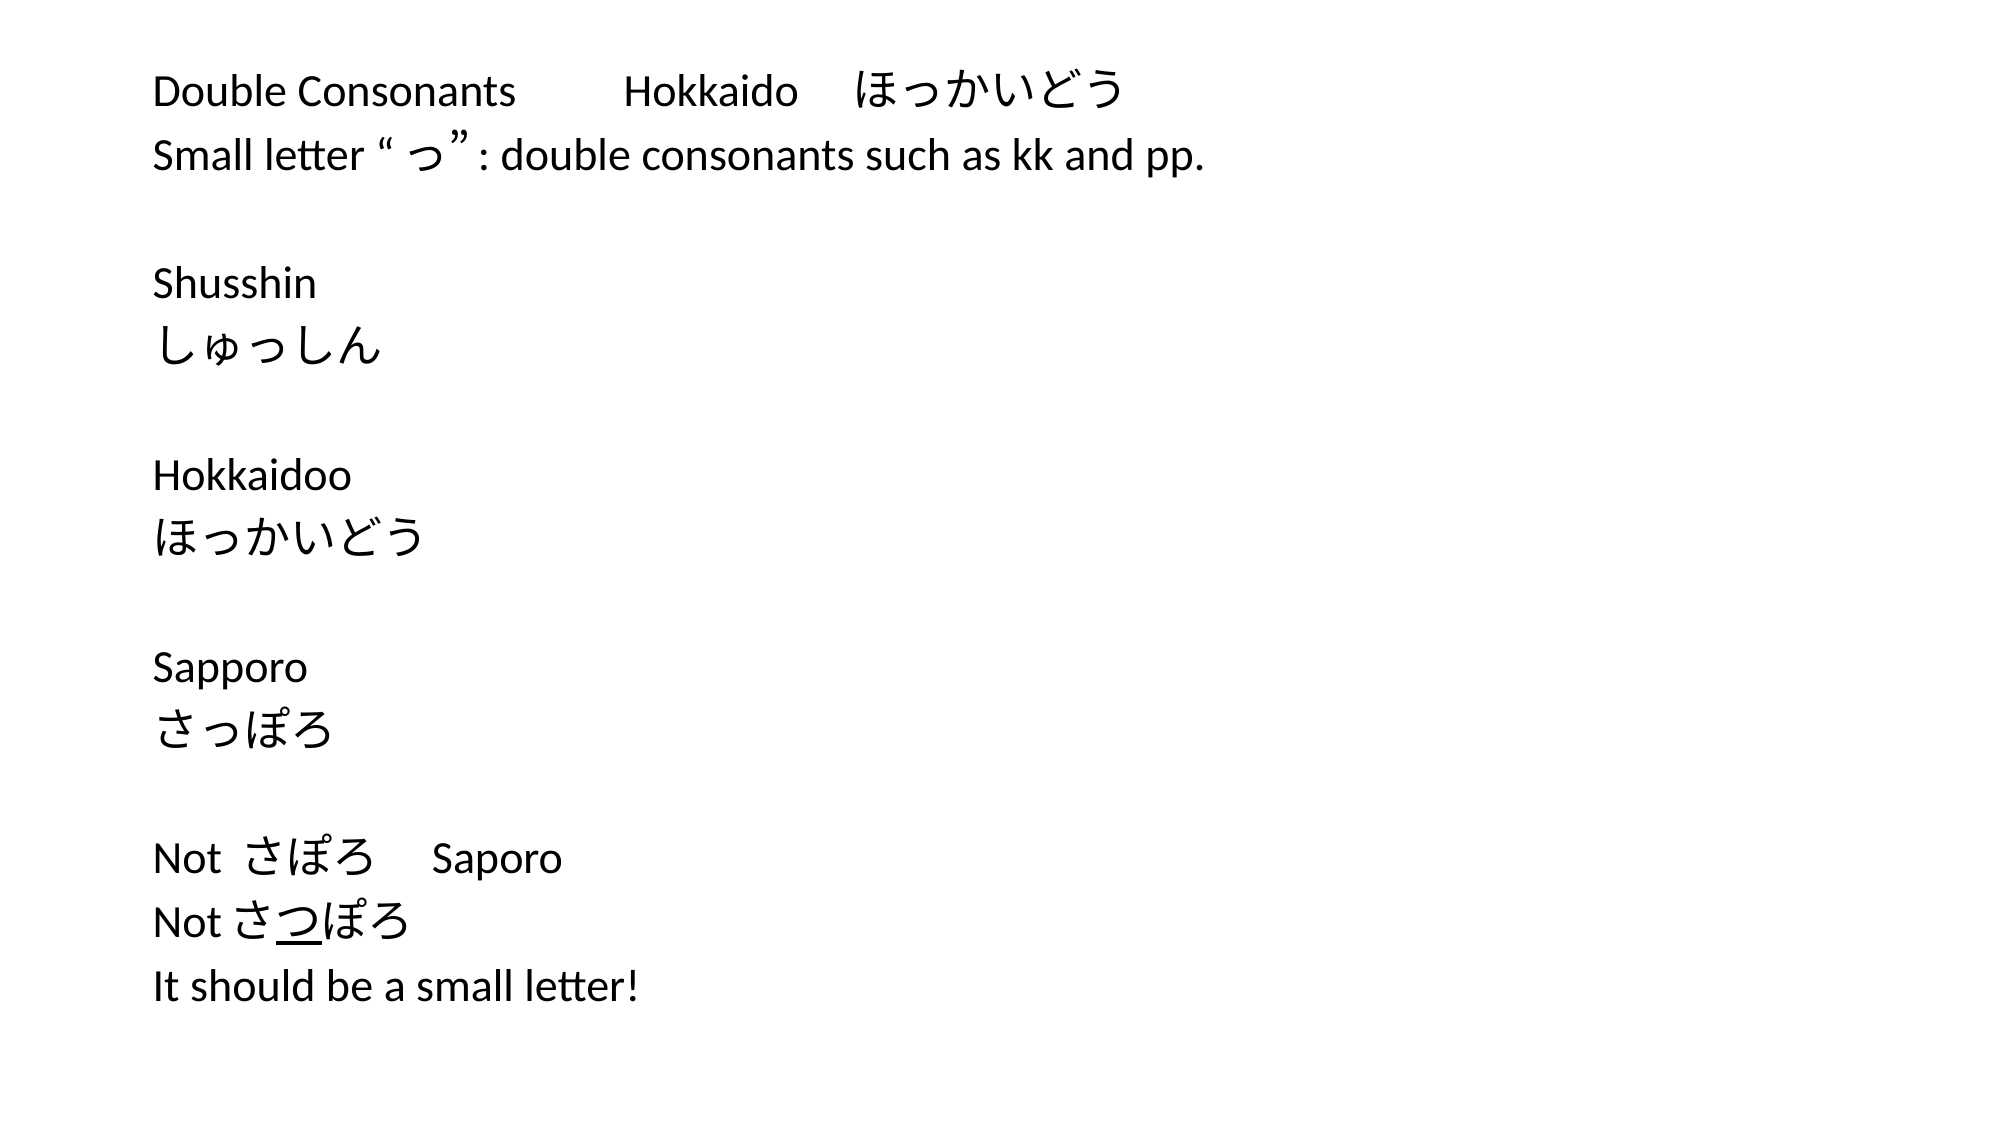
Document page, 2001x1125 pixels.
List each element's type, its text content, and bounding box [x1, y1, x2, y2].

list Double Consonants Hokkaido ほっかいどう Small letter “っ”: double consonants such as kk and pp. Shusshin しゅっしん Hokkaidoo ほっかいどう Sapporo さっぽろ Not さぽろ Saporo Notさつぽろ It should be a small letter! [137, 59, 1802, 1089]
